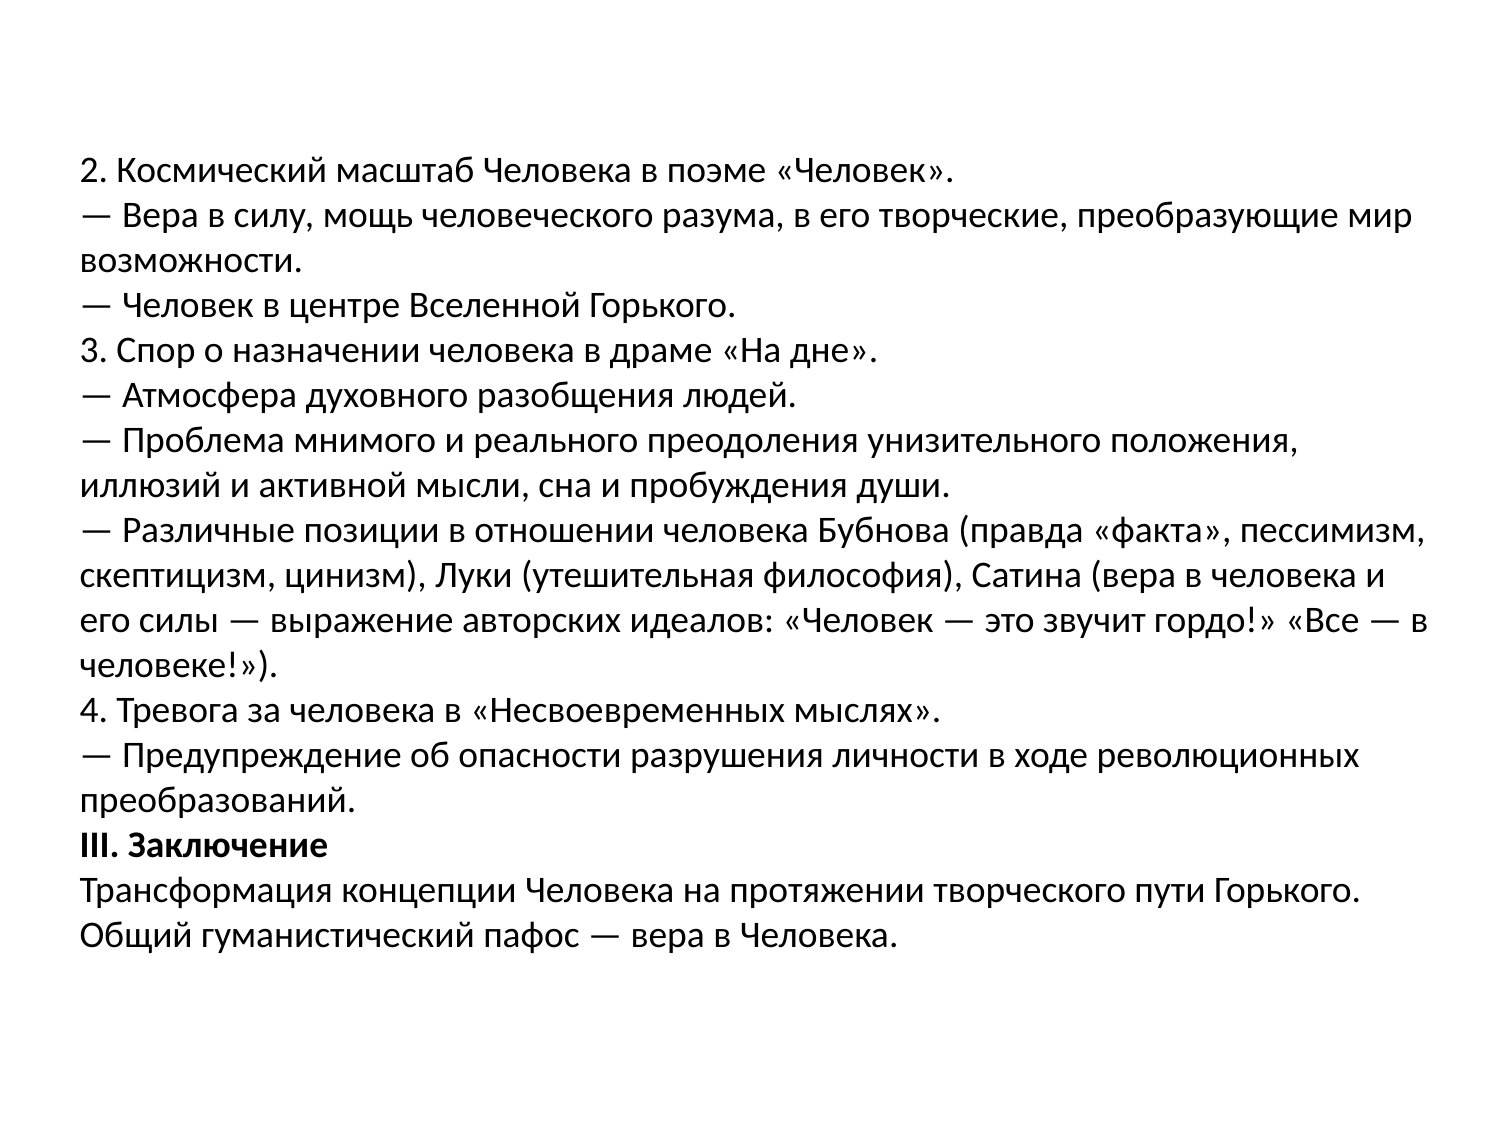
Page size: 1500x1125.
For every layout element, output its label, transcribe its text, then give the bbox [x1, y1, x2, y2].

text_box 2. Космический масштаб Человека в поэме «Человек». — Вера в силу, мощь человеческого разума, в его творческие, преобразующие мир возможности. — Человек в центре Вселенной Горького. 3. Спор о назначении человека в драме «На дне». — Атмосфера духовного разобщения людей. — Проблема мнимого и реального преодоления унизительного положения, иллюзий и активной мысли, сна и пробуждения души. — Различные позиции в отношении человека Бубнова (правда «факта», пессимизм, скептицизм, цинизм), Луки (утешительная философия), Сатина (вера в человека и его силы — выражение авторских идеалов: «Человек — это звучит гордо!» «Все — в человеке!»). 4. Тревога за человека в «Несвоевременных мыслях». — Предупреждение об опасности разрушения личности в ходе революционных преобразований. III. Заключение Трансформация концепции Человека на протяжении творческого пути Горького. Общий гуманистический пафос — вера в Человека. [64, 137, 1447, 962]
